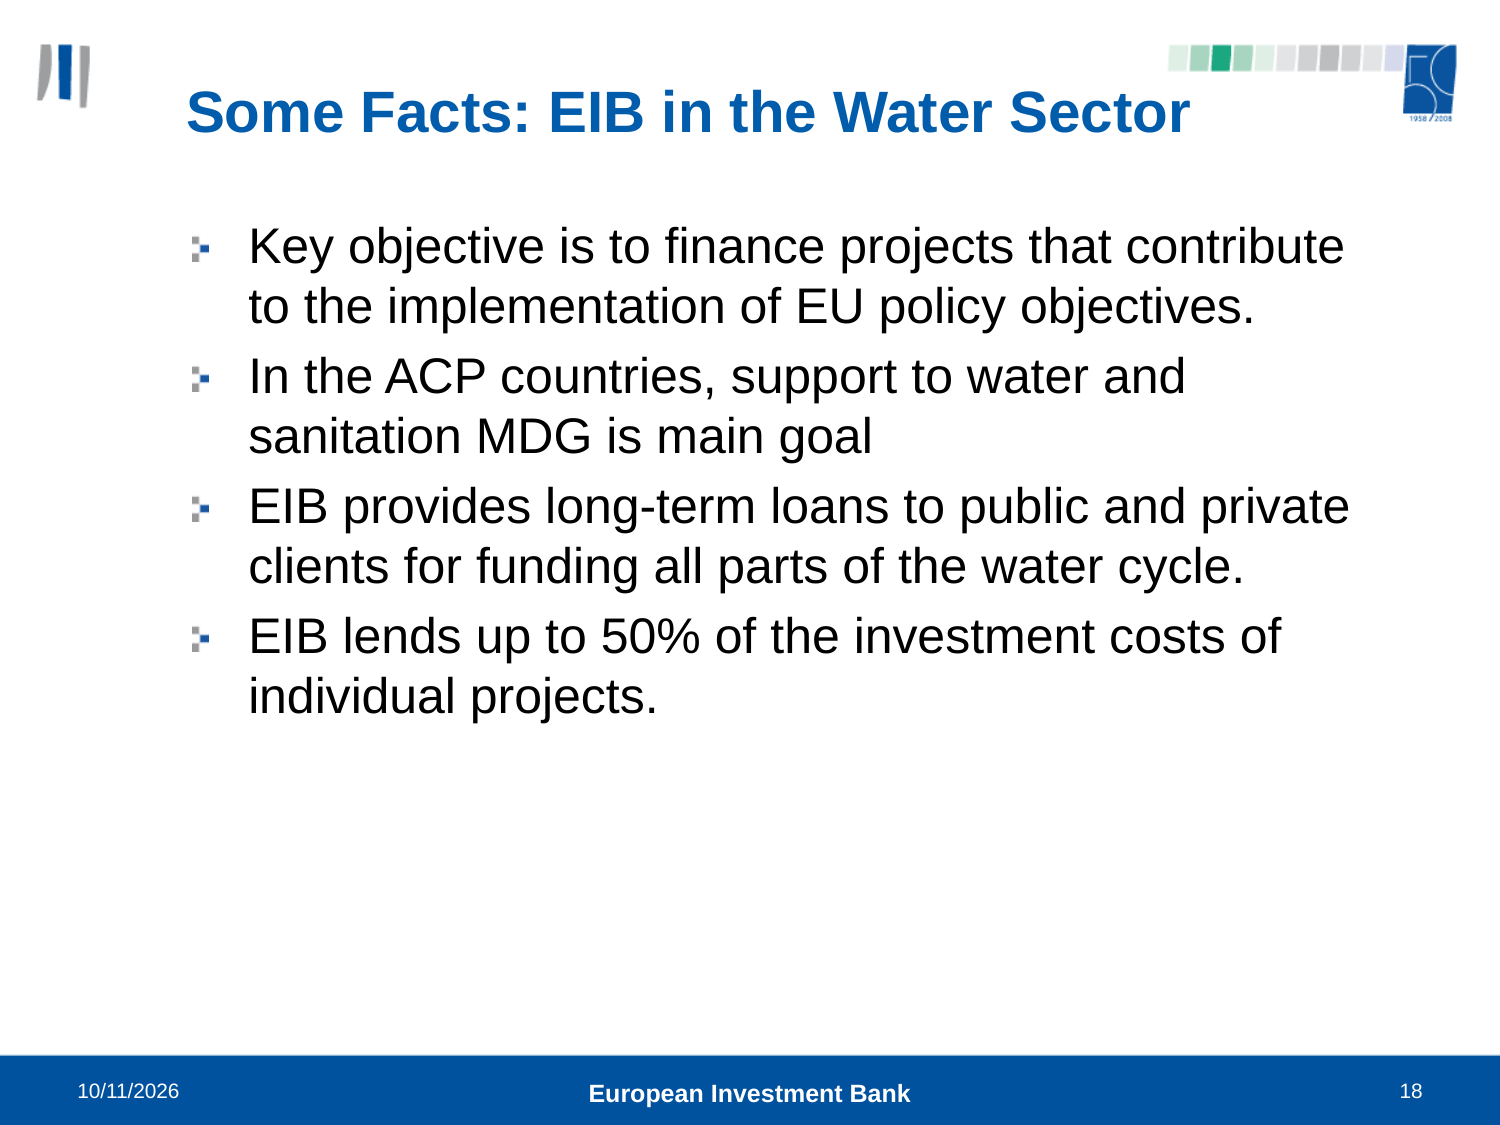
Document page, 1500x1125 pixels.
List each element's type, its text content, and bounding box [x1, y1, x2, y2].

slide_number 18 [1274, 1070, 1438, 1125]
title Some Facts: EIB in the Water Sector [170, 66, 1353, 185]
footer European Investment Bank [229, 1070, 1271, 1125]
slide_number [62, 1070, 226, 1125]
picture [0, 0, 1500, 1125]
list Key objective is to finance projects that contribute to the implementation of EU policy objectives. In the ACP countries, support to water and sanitation MDG is main goal EIB provides long-term loans to public and private clients for funding all parts of the water cycle. EIB lends up to 50% of the investment costs of individual projects. [176, 206, 1382, 987]
